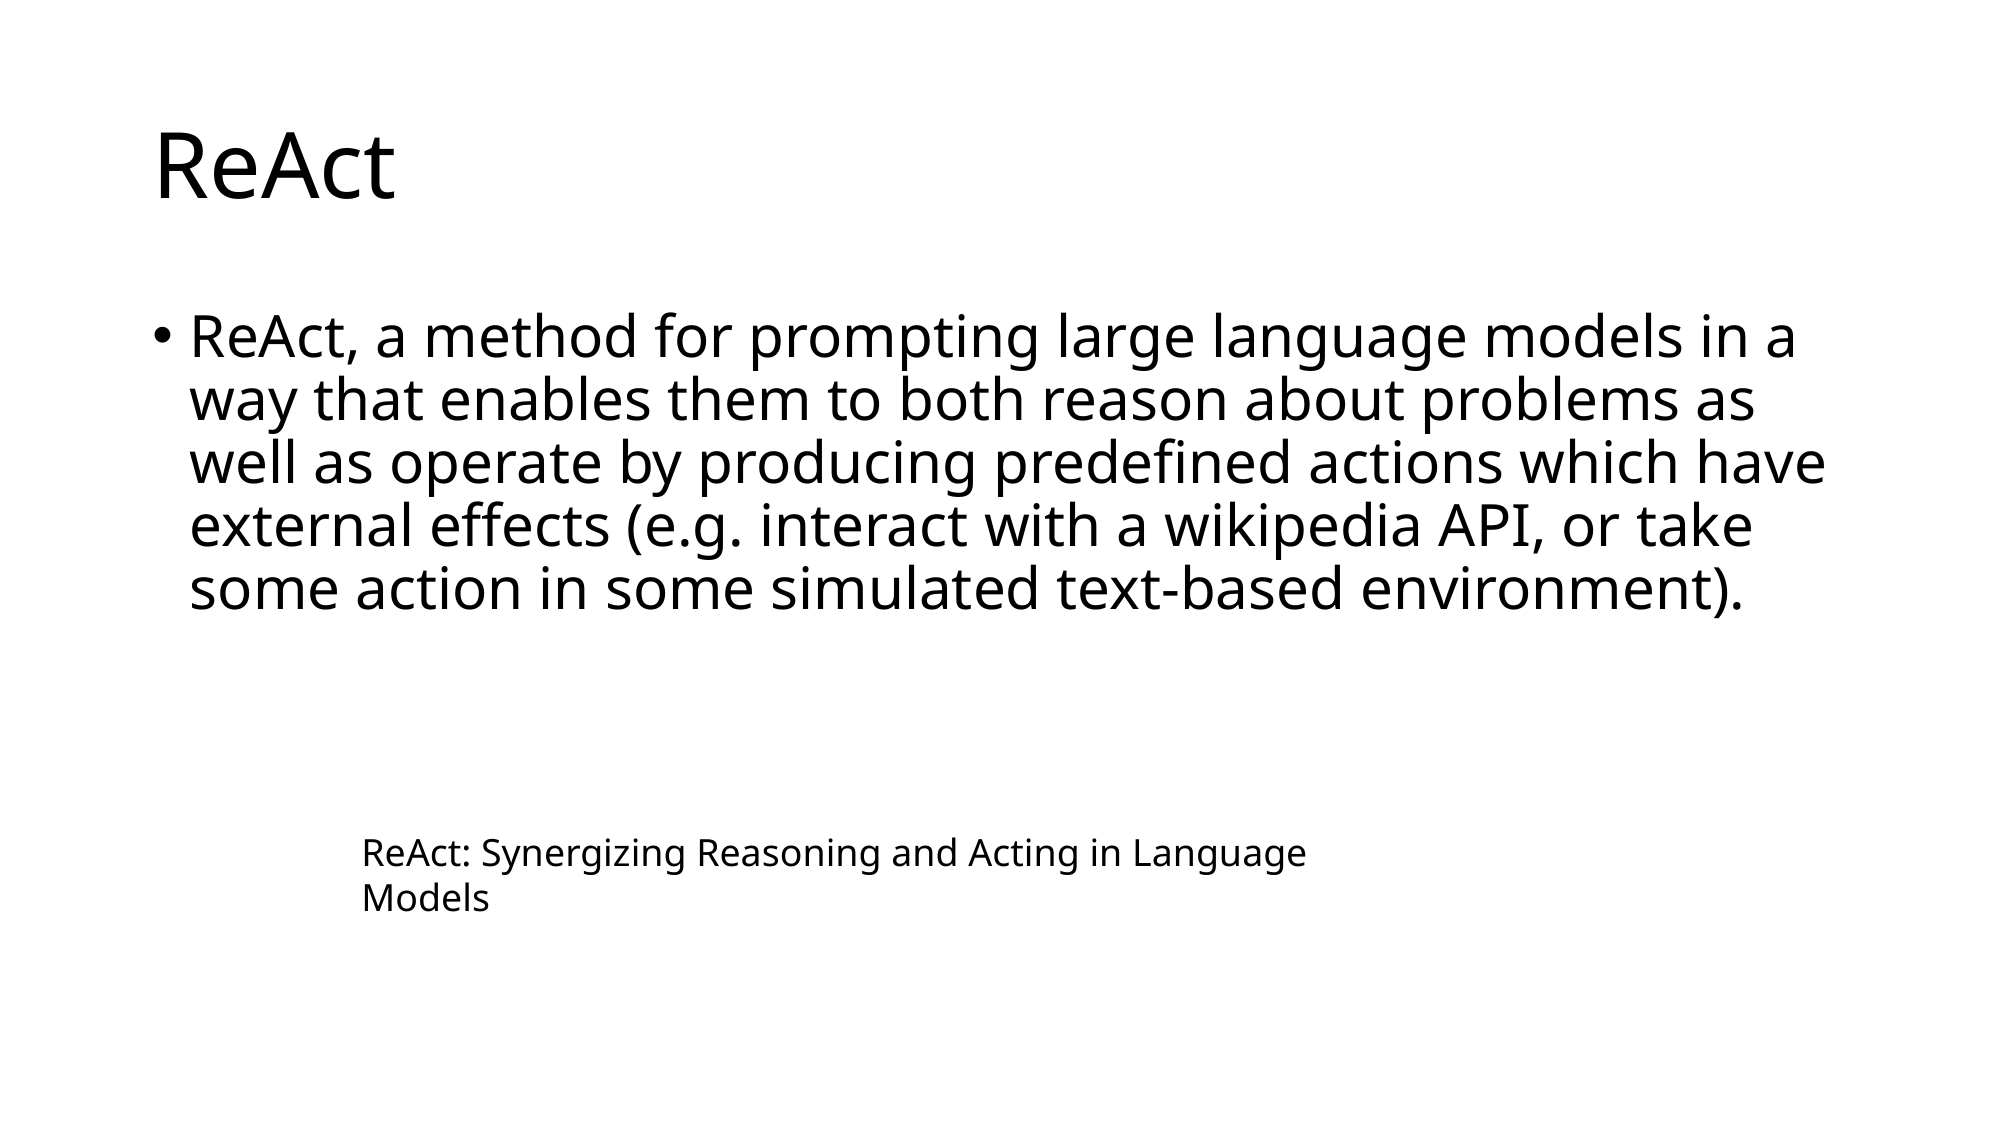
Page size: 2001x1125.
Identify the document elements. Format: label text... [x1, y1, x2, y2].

list ReAct, a method for prompting large language models in a way that enables them to both reason about problems as well as operate by producing predefined actions which have external effects (e.g. interact with a wikipedia API, or take some action in some simulated text-based environment). [137, 299, 1863, 1014]
title ReAct [137, 59, 1863, 278]
text_box ReAct: Synergizing Reasoning and Acting in Language Models [346, 821, 1347, 927]
